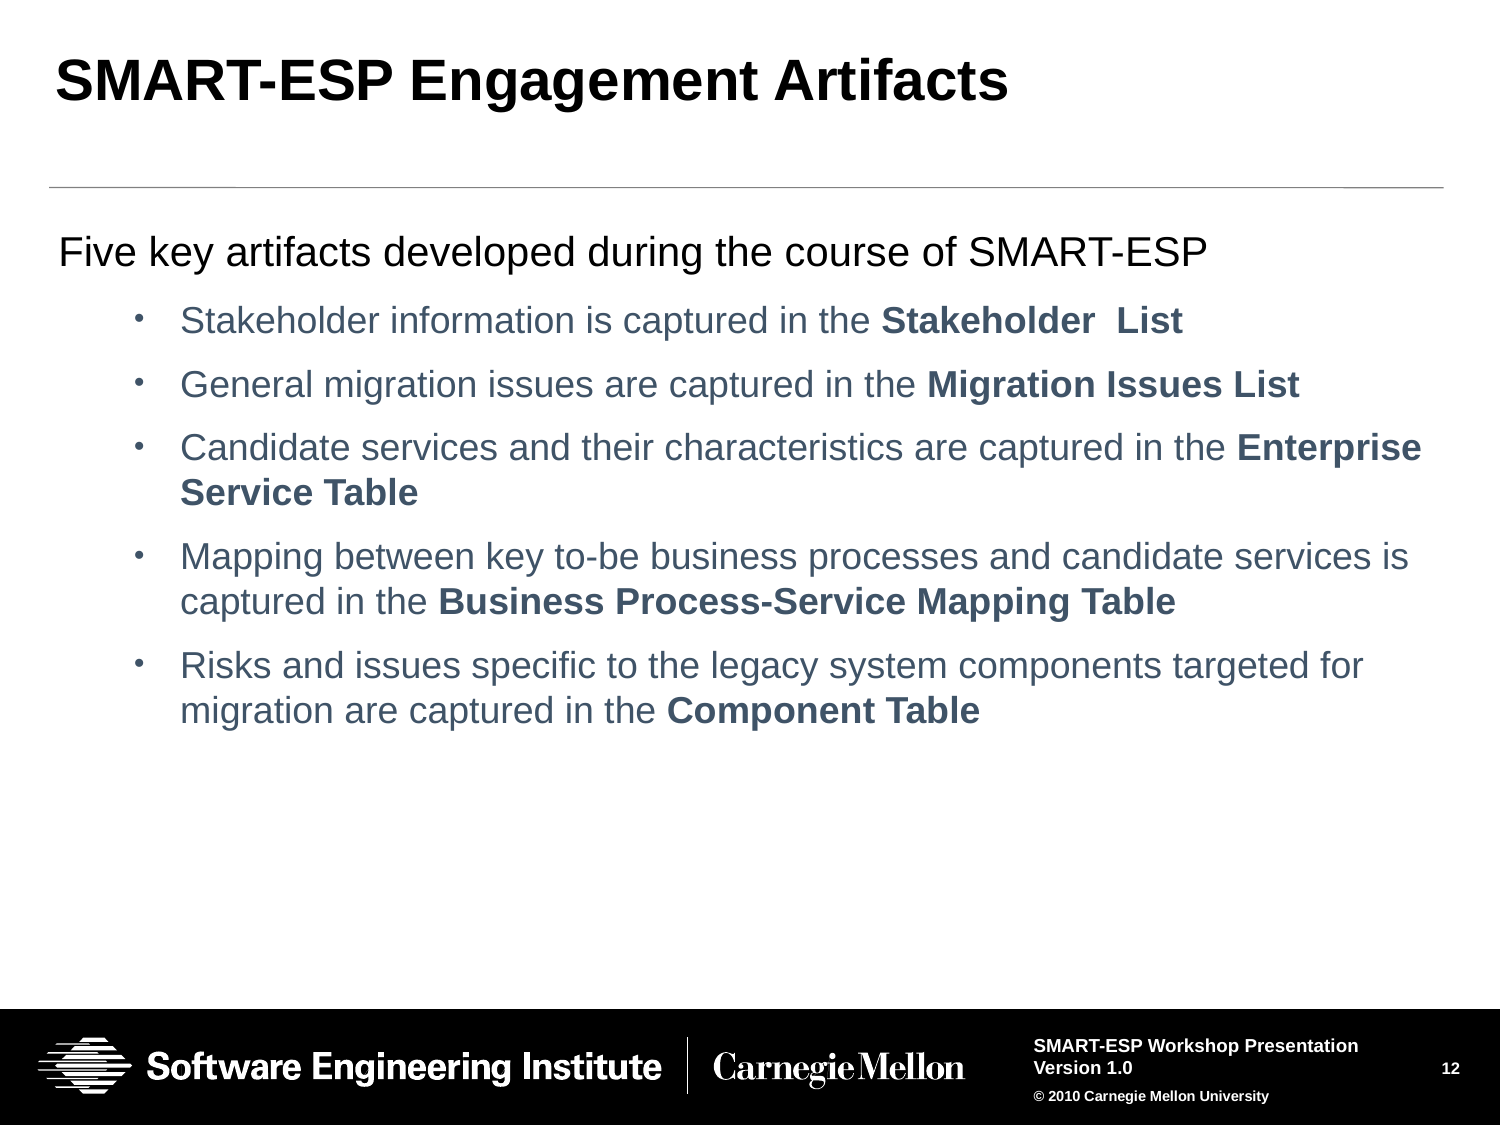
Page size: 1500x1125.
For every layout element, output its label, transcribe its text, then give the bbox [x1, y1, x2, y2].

list Five key artifacts developed during the course of SMART-ESP Stakeholder information is captured in the Stakeholder List General migration issues are captured in the Migration Issues List Candidate services and their characteristics are captured in the Enterprise Service Table Mapping between key to-be business processes and candidate services is captured in the Business Process-Service Mapping Table Risks and issues specific to the legacy system components targeted for migration are captured in the Component Table [58, 224, 1438, 953]
title SMART-ESP Engagement Artifacts [55, 49, 1451, 114]
